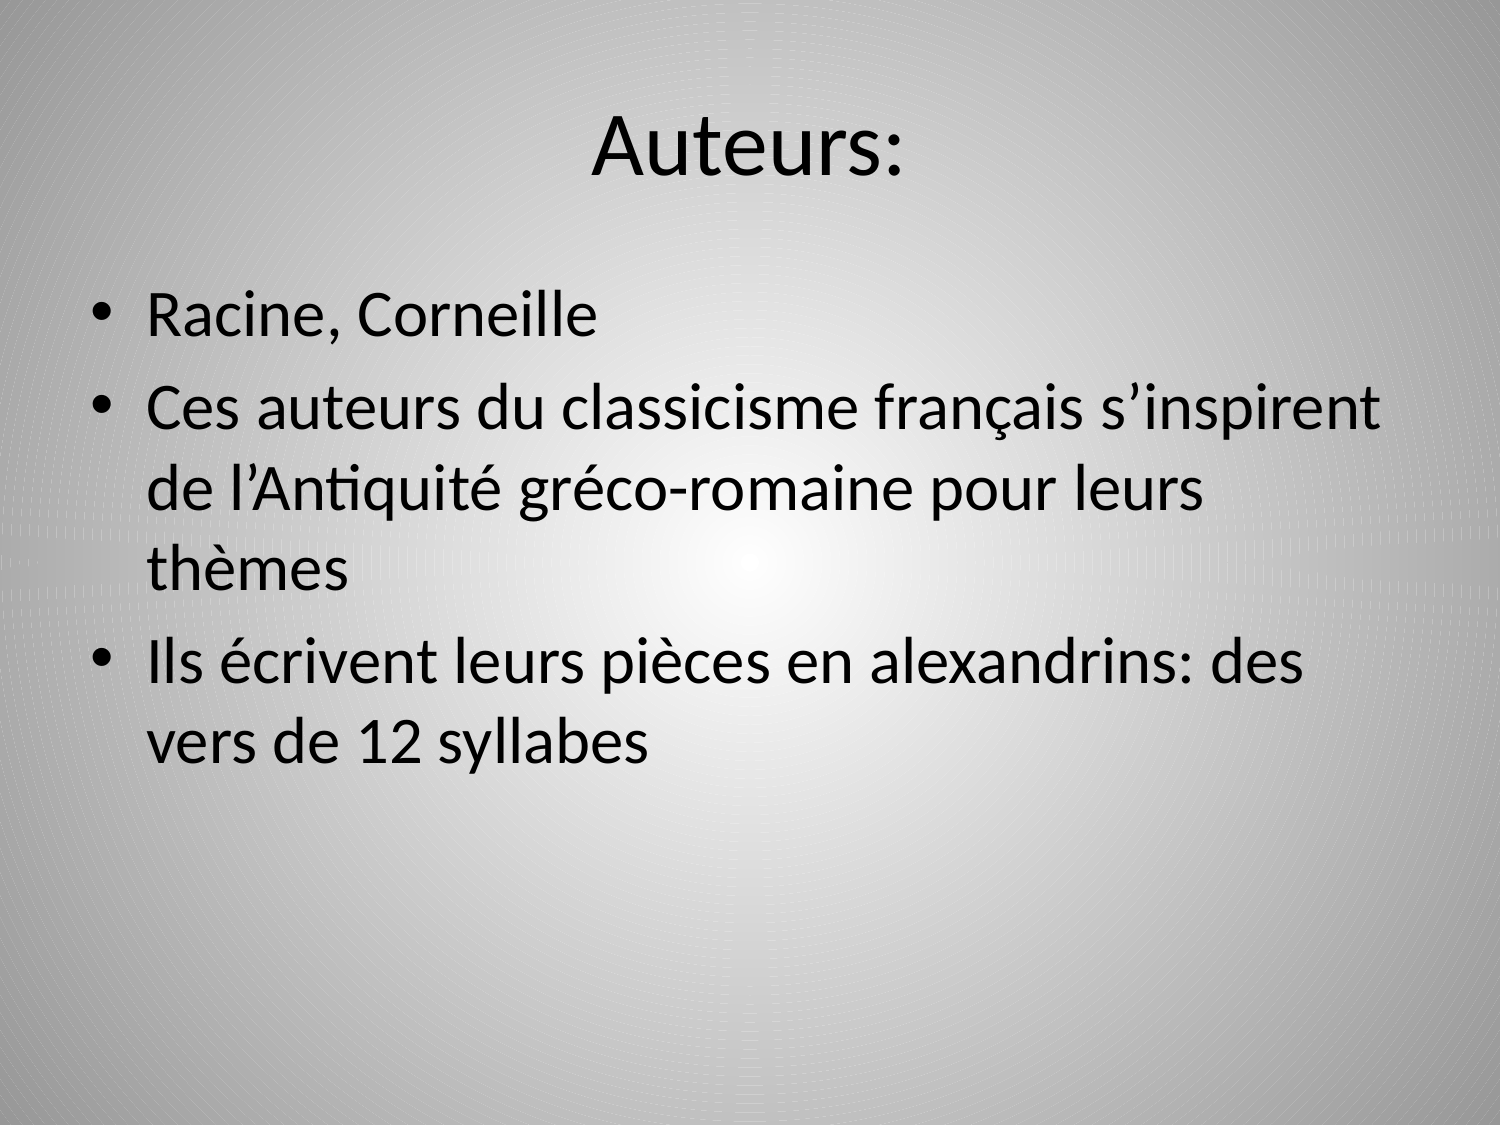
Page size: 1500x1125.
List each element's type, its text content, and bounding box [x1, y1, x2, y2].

list Racine, Corneille Ces auteurs du classicisme français s’inspirent de l’Antiquité gréco-romaine pour leurs thèmes Ils écrivent leurs pièces en alexandrins: des vers de 12 syllabes [75, 262, 1425, 1005]
title Auteurs: [75, 45, 1425, 233]
